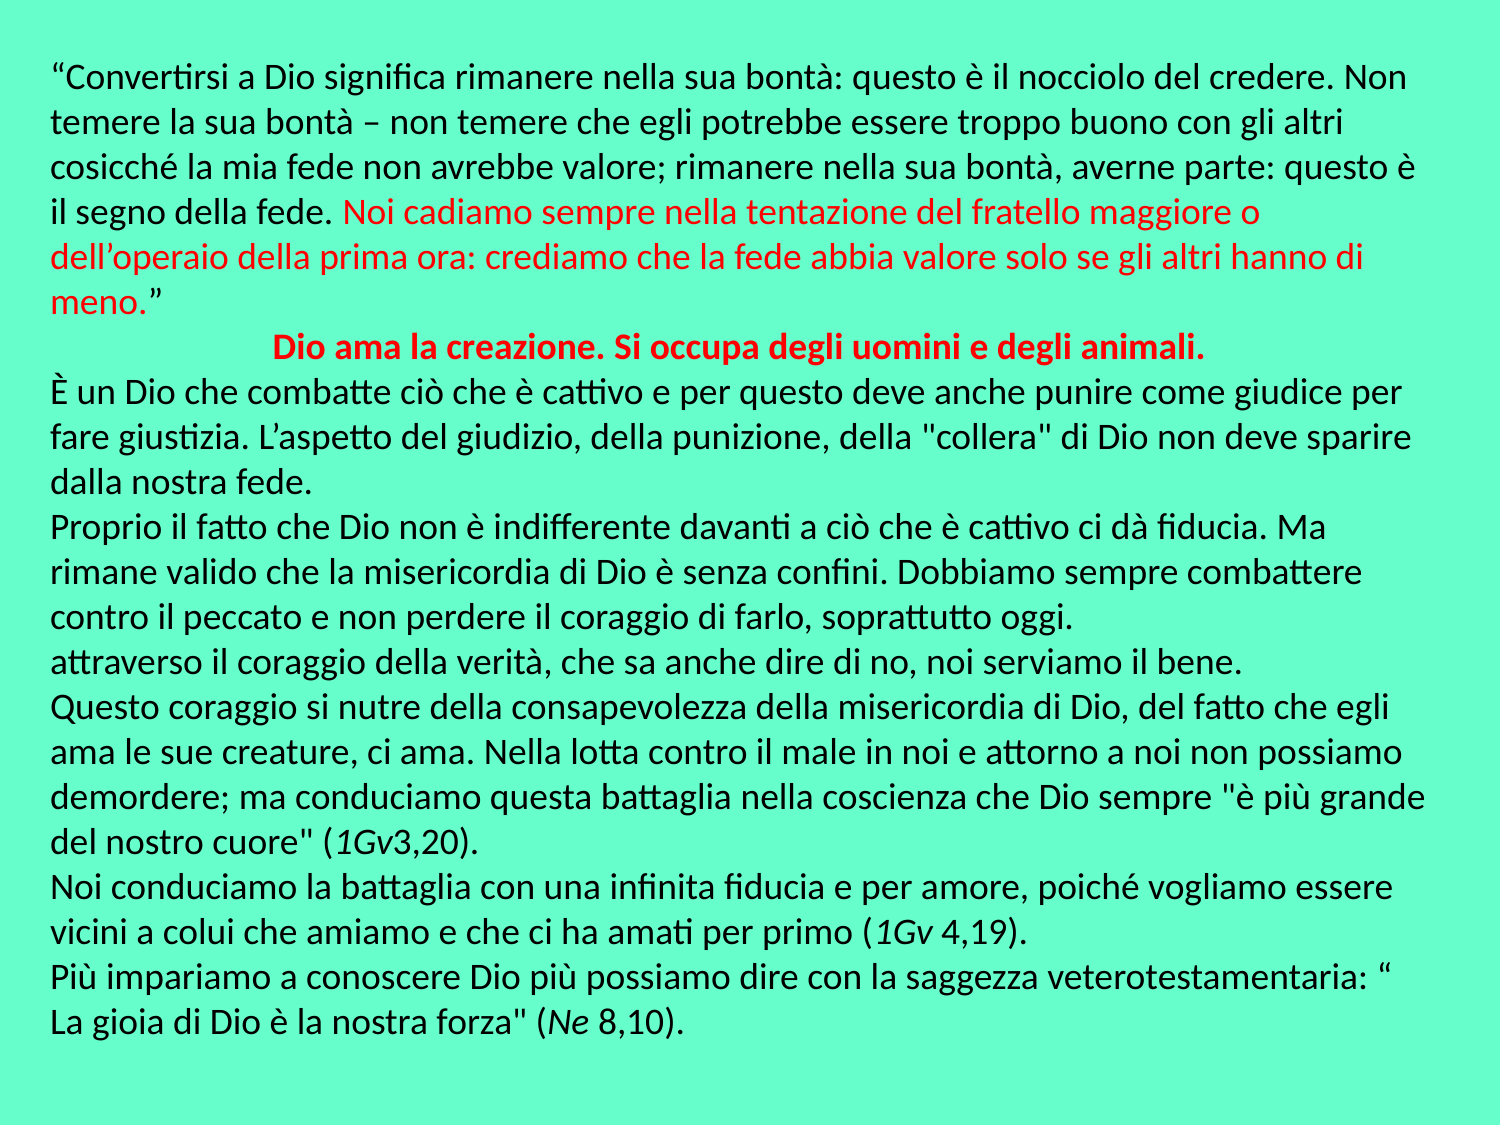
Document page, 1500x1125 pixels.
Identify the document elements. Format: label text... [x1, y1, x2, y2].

text_box “Convertirsi a Dio significa rimanere nella sua bontà: questo è il nocciolo del credere. Non temere la sua bontà – non temere che egli potrebbe essere troppo buono con gli altri cosicché la mia fede non avrebbe valore; rimanere nella sua bontà, averne parte: questo è il segno della fede. Noi cadiamo sempre nella tentazione del fratello maggiore o dell’operaio della prima ora: crediamo che la fede abbia valore solo se gli altri hanno di meno.” Dio ama la creazione. Si occupa degli uomini e degli animali. È un Dio che combatte ciò che è cattivo e per questo deve anche punire come giudice per fare giustizia. L’aspetto del giudizio, della punizione, della "collera" di Dio non deve sparire dalla nostra fede. Proprio il fatto che Dio non è indifferente davanti a ciò che è cattivo ci dà fiducia. Ma rimane valido che la misericordia di Dio è senza confini. Dobbiamo sempre combattere contro il peccato e non perdere il coraggio di farlo, soprattutto oggi. attraverso il coraggio della verità, che sa anche dire di no, noi serviamo il bene. Questo coraggio si nutre della consapevolezza della misericordia di Dio, del fatto che egli ama le sue creature, ci ama. Nella lotta contro il male in noi e attorno a noi non possiamo demordere; ma conduciamo questa battaglia nella coscienza che Dio sempre "è più grande del nostro cuore" (1Gv3,20). Noi conduciamo la battaglia con una infinita fiducia e per amore, poiché vogliamo essere vicini a colui che amiamo e che ci ha amati per primo (1Gv 4,19). Più impariamo a conoscere Dio più possiamo dire con la saggezza veterotestamentaria: “ La gioia di Dio è la nostra forza" (Ne 8,10). [35, 0, 1454, 1125]
